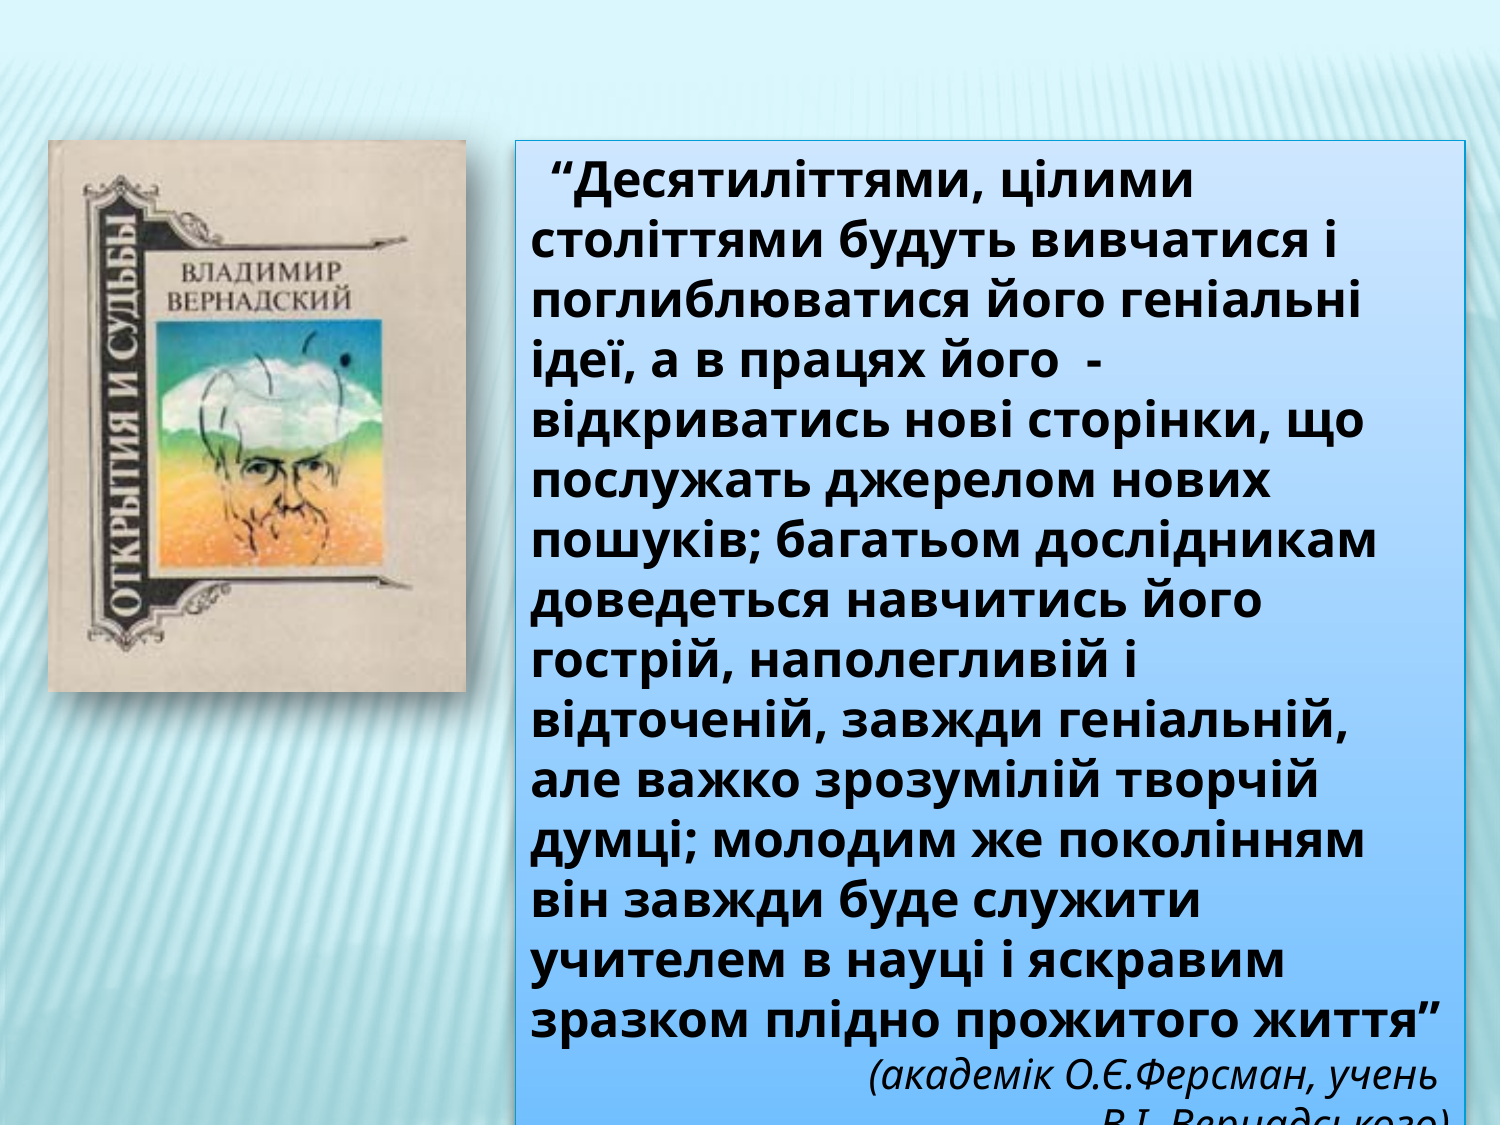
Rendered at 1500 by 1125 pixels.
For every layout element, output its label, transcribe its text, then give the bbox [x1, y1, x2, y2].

picture [47, 140, 466, 692]
text_box “Десятиліттями, цілими століттями будуть вивчатися і поглиблюватися його геніальні ідеї, а в працях його - відкриватись нові сторінки, що послужать джерелом нових пошуків; багатьом дослідникам доведеться навчитись його гострій, наполегливій і відточеній, завжди геніальній, але важко зрозумілій творчій думці; молодим же поколінням він завжди буде служити учителем в науці і яскравим зразком плідно прожитого життя” (академік О.Є.Ферсман, учень В.І. Вернадського) [515, 140, 1466, 1125]
